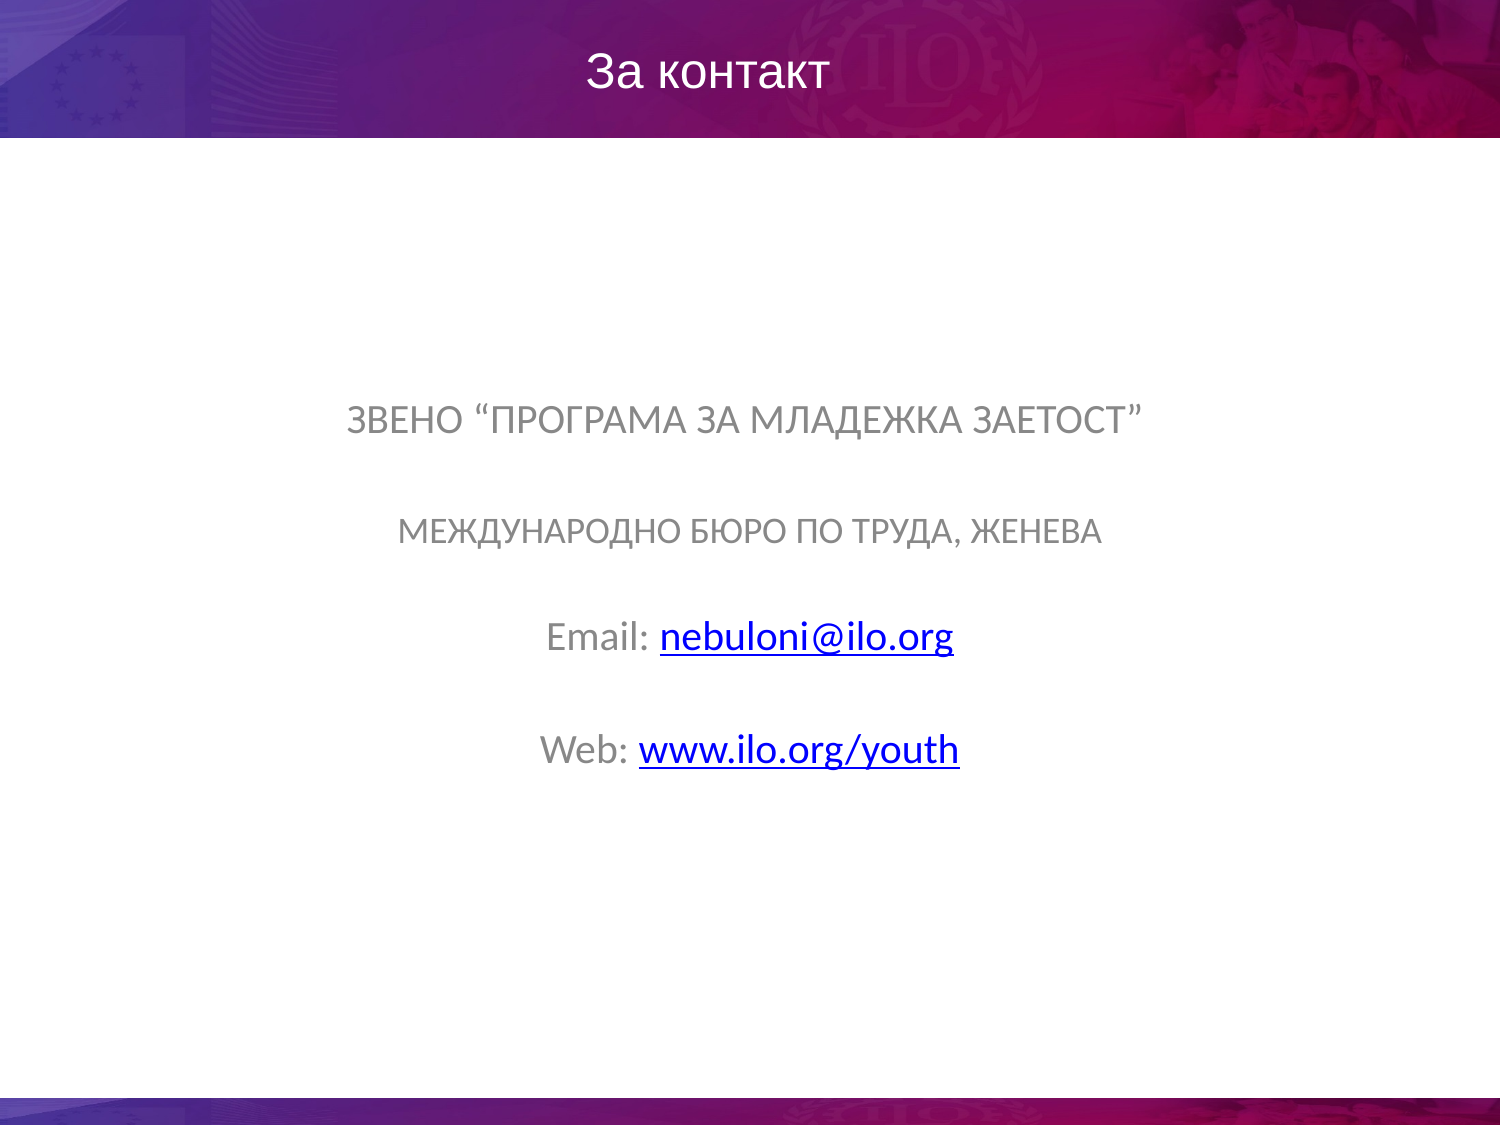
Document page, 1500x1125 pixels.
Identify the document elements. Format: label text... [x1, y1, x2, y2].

picture [0, 0, 1500, 138]
text_box ЗВЕНО “ПРОГРАМА ЗА МЛАДЕЖКА ЗАЕТОСТ” МЕЖДУНАРОДНО БЮРО ПО ТРУДА, ЖЕНЕВА Email: nebuloni@ilo.org Web: www.ilo.org/youth [74, 262, 1425, 1005]
picture [0, 1098, 1500, 1125]
